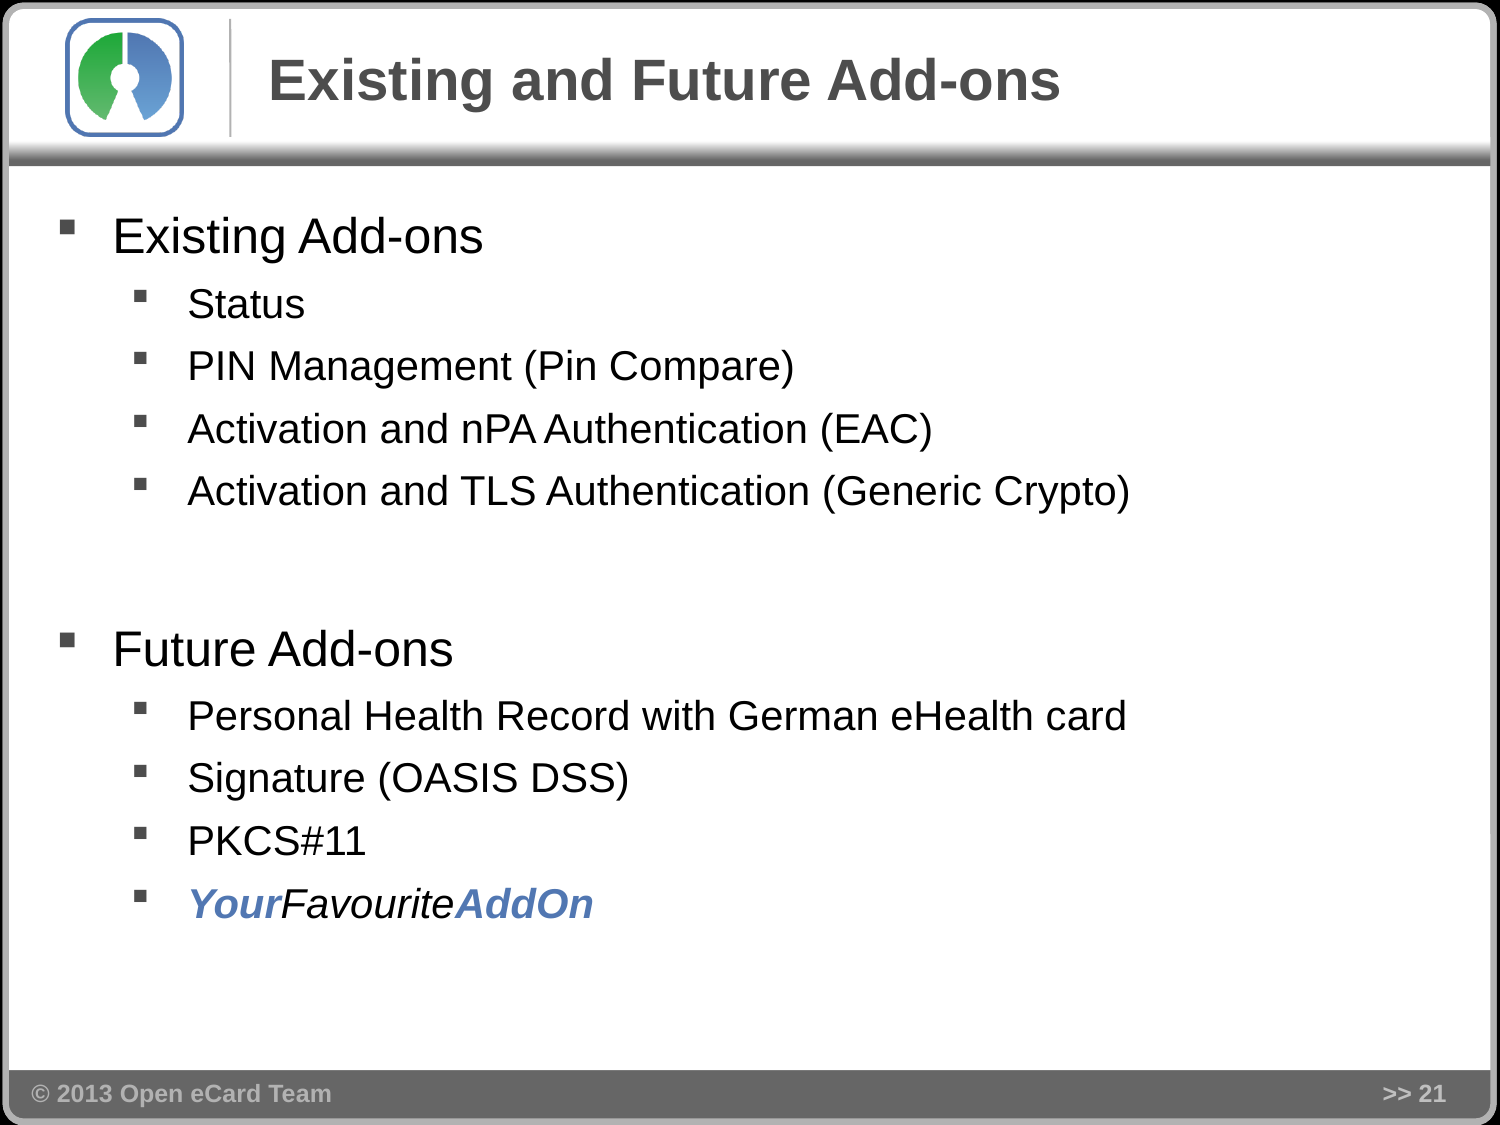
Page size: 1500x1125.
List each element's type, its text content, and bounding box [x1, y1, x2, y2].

picture [9, 18, 254, 168]
list Existing Add-ons Status PIN Management (Pin Compare) Activation and nPA Authentication (EAC) Activation and TLS Authentication (Generic Crypto) Future Add-ons Personal Health Record with German eHealth card Signature (OASIS DSS) PKCS#11 YourFavouriteAddOn [41, 196, 1459, 1023]
picture [1424, 137, 1490, 168]
title Existing and Future Add-ons [254, 34, 1424, 190]
slide_number >> 21 [1367, 1070, 1500, 1125]
